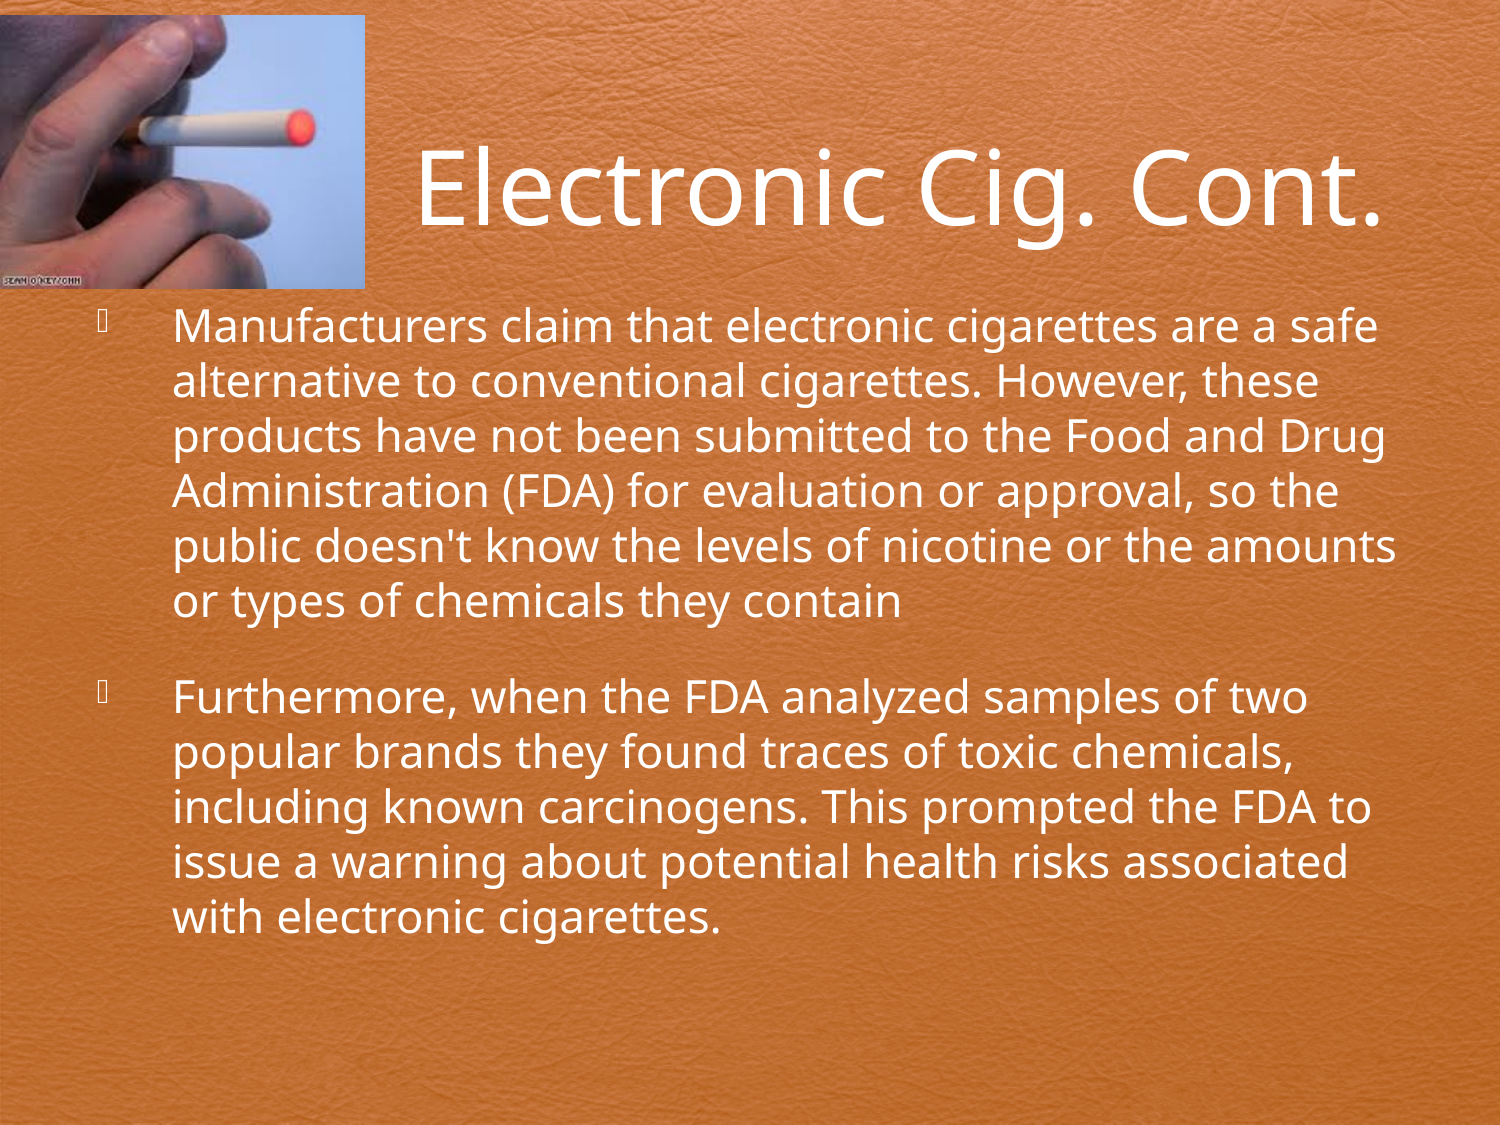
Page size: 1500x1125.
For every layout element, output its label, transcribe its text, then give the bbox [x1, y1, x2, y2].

picture [0, 13, 366, 291]
title Electronic Cig. Cont. [369, 15, 1419, 254]
list Manufacturers claim that electronic cigarettes are a safe alternative to conventional cigarettes. However, these products have not been submitted to the Food and Drug Administration (FDA) for evaluation or approval, so the public doesn't know the levels of nicotine or the amounts or types of chemicals they contain Furthermore, when the FDA analyzed samples of two popular brands they found traces of toxic chemicals, including known carcinogens. This prompted the FDA to issue a warning about potential health risks associated with electronic cigarettes. [81, 288, 1419, 1006]
